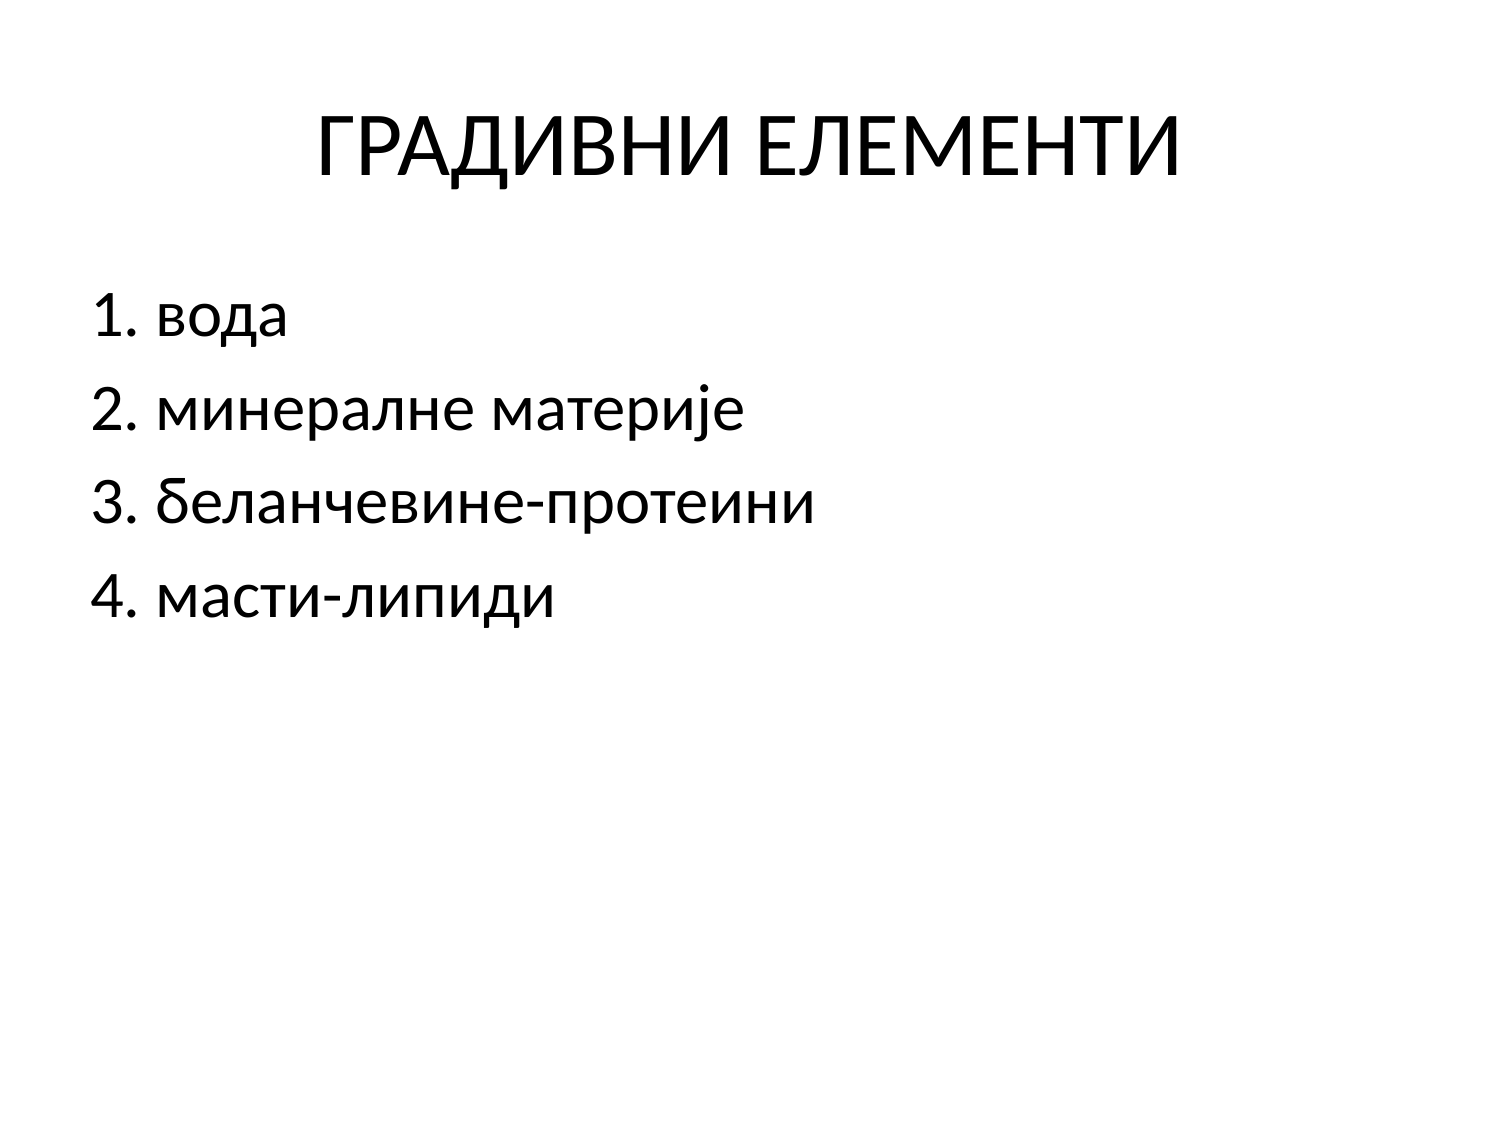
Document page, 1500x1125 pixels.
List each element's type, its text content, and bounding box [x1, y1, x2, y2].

title ГРАДИВНИ ЕЛЕМЕНТИ [75, 45, 1425, 233]
list 1. вода 2. минералне материје 3. беланчевине-протеини 4. масти-липиди [75, 262, 1425, 1005]
